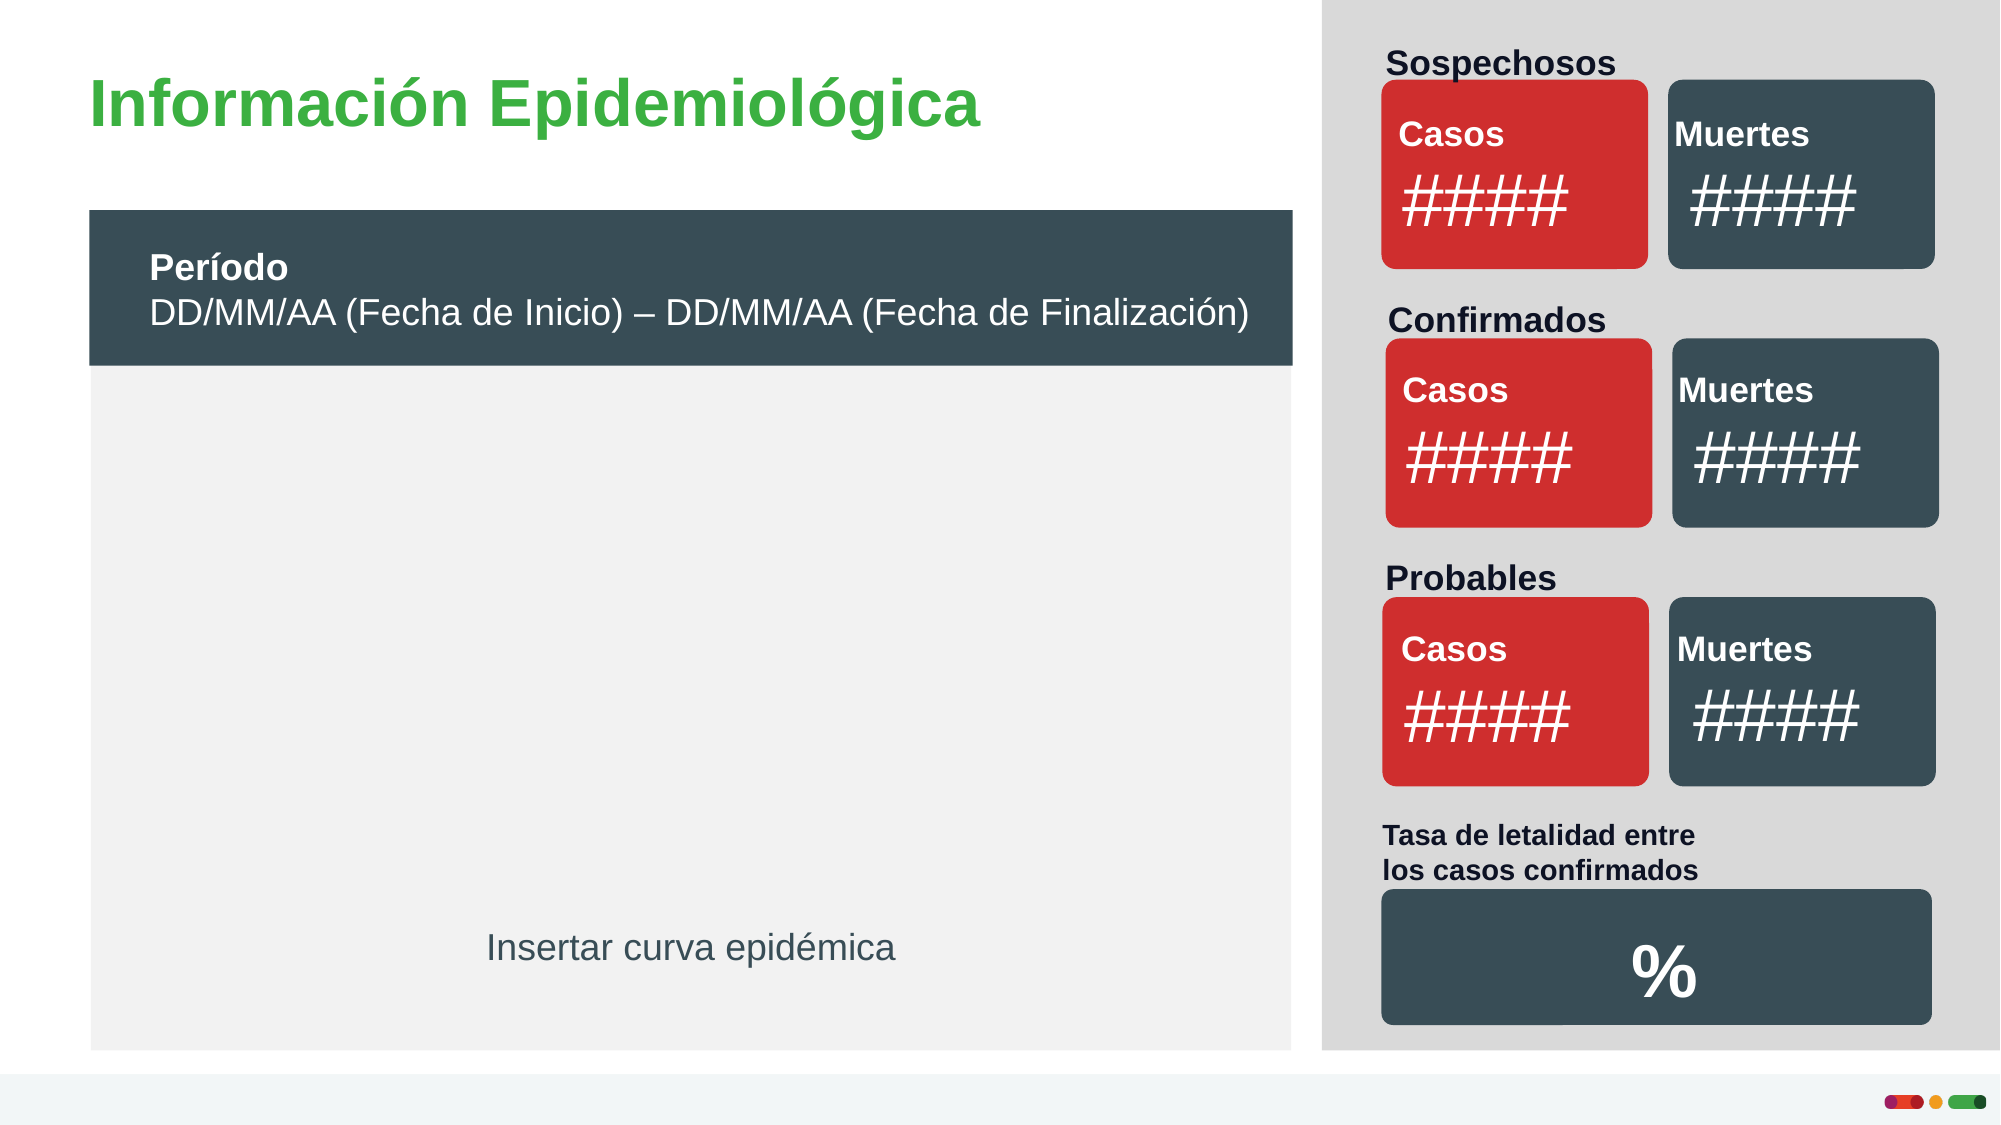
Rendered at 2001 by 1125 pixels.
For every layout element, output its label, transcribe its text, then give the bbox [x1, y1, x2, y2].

text_box Casos [1390, 95, 1513, 161]
title Información Epidemiológica [89, 59, 1023, 210]
text_box [1381, 79, 1649, 270]
text_box #### [1686, 382, 1869, 506]
text_box Tasa de letalidad entre los casos confirmados [1374, 809, 1922, 894]
text_box Insertar curva epidémica [90, 366, 1292, 1051]
text_box #### [1398, 383, 1581, 506]
text_box [1668, 79, 1935, 270]
text_box [1382, 597, 1650, 787]
text_box [1381, 889, 1932, 1026]
text_box [1669, 597, 1936, 787]
text_box [1672, 338, 1940, 528]
text_box Probables [1377, 539, 1565, 606]
text_box Casos [1393, 610, 1516, 677]
text_box Muertes [1670, 351, 1822, 418]
text_box #### [1682, 126, 1866, 249]
text_box Muertes [1666, 95, 1818, 161]
text_box [1321, 0, 2000, 1051]
text_box % [1623, 897, 1706, 1021]
text_box Confirmados [1380, 281, 1615, 348]
text_box Sospechosos [1378, 23, 1625, 90]
text_box #### [1397, 641, 1580, 765]
text_box #### [1685, 641, 1868, 765]
text_box Muertes [1669, 610, 1821, 677]
text_box Casos [1394, 351, 1517, 418]
text_box [1385, 338, 1653, 528]
text_box Período DD/MM/AA (Fecha de Inicio) – DD/MM/AA (Fecha de Finalización) [89, 210, 1293, 366]
text_box #### [1394, 126, 1577, 250]
